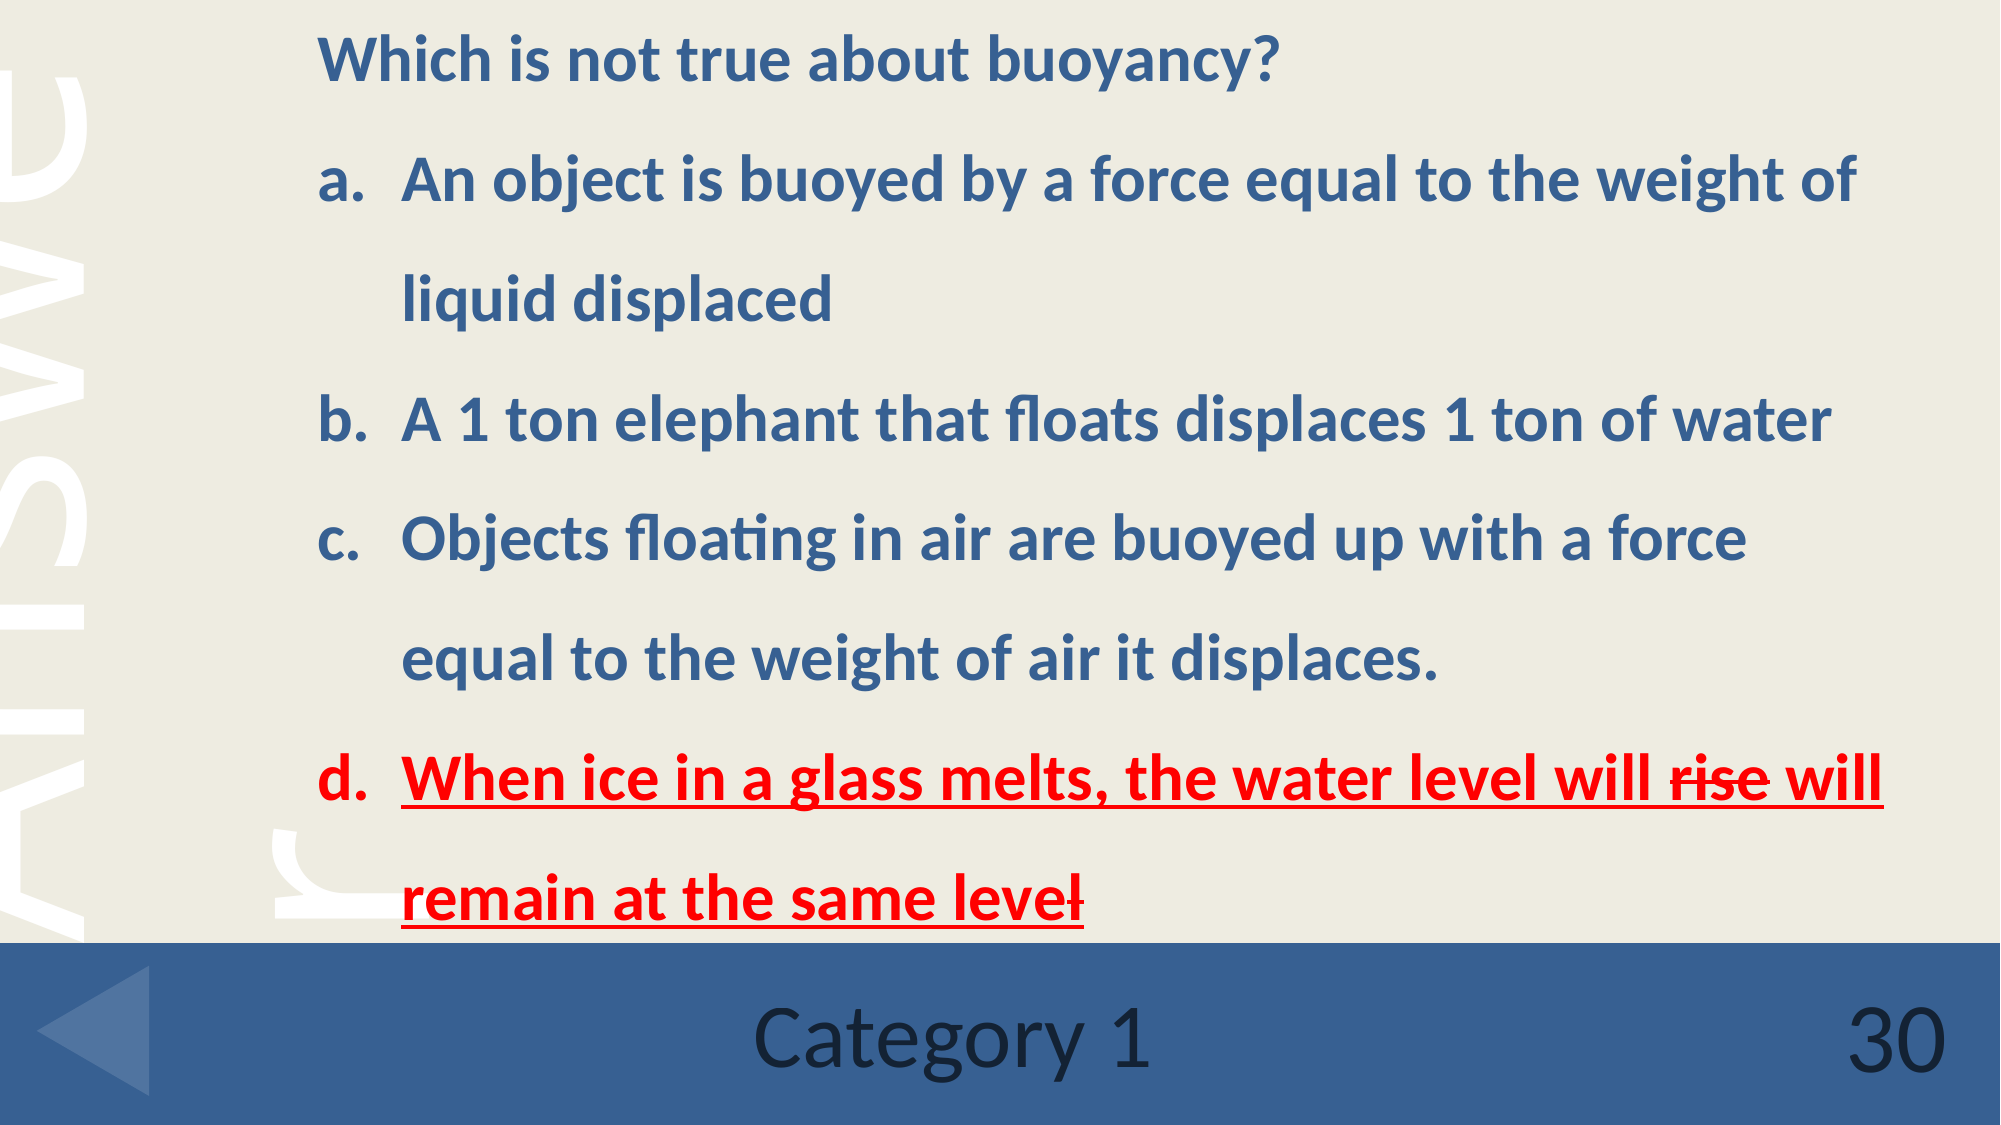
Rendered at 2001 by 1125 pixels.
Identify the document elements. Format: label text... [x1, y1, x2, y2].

title Category 1 [53, 937, 1854, 1125]
list Which is not true about buoyancy? An object is buoyed by a force equal to the weight of liquid displaced A 1 ton elephant that floats displaces 1 ton of water Objects floating in air are buoyed up with a force equal to the weight of air it displaces. When ice in a glass melts, the water level will rise will remain at the same level [302, 111, 1904, 877]
list 30 [1854, 967, 1963, 1097]
